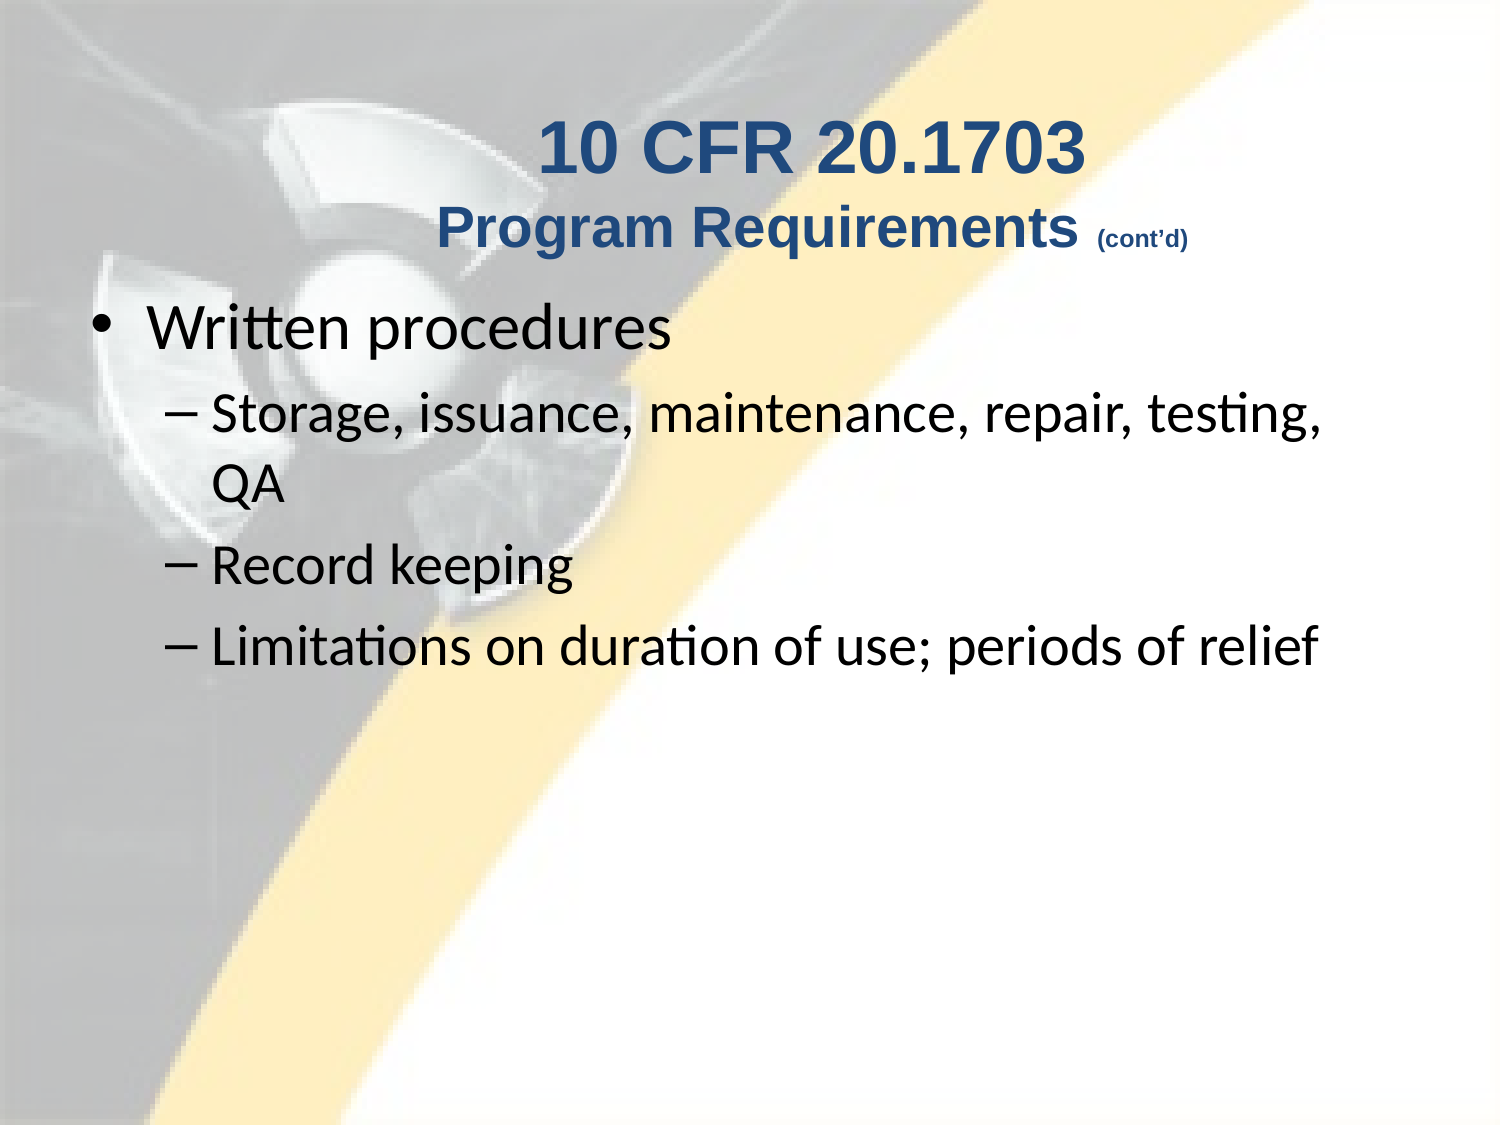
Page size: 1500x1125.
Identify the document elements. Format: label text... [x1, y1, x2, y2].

text_box 10 CFR 20.1703 Program Requirements (cont’d) [212, 87, 1413, 250]
list Written procedures Storage, issuance, maintenance, repair, testing, QA Record keeping Limitations on duration of use; periods of relief [75, 275, 1375, 950]
